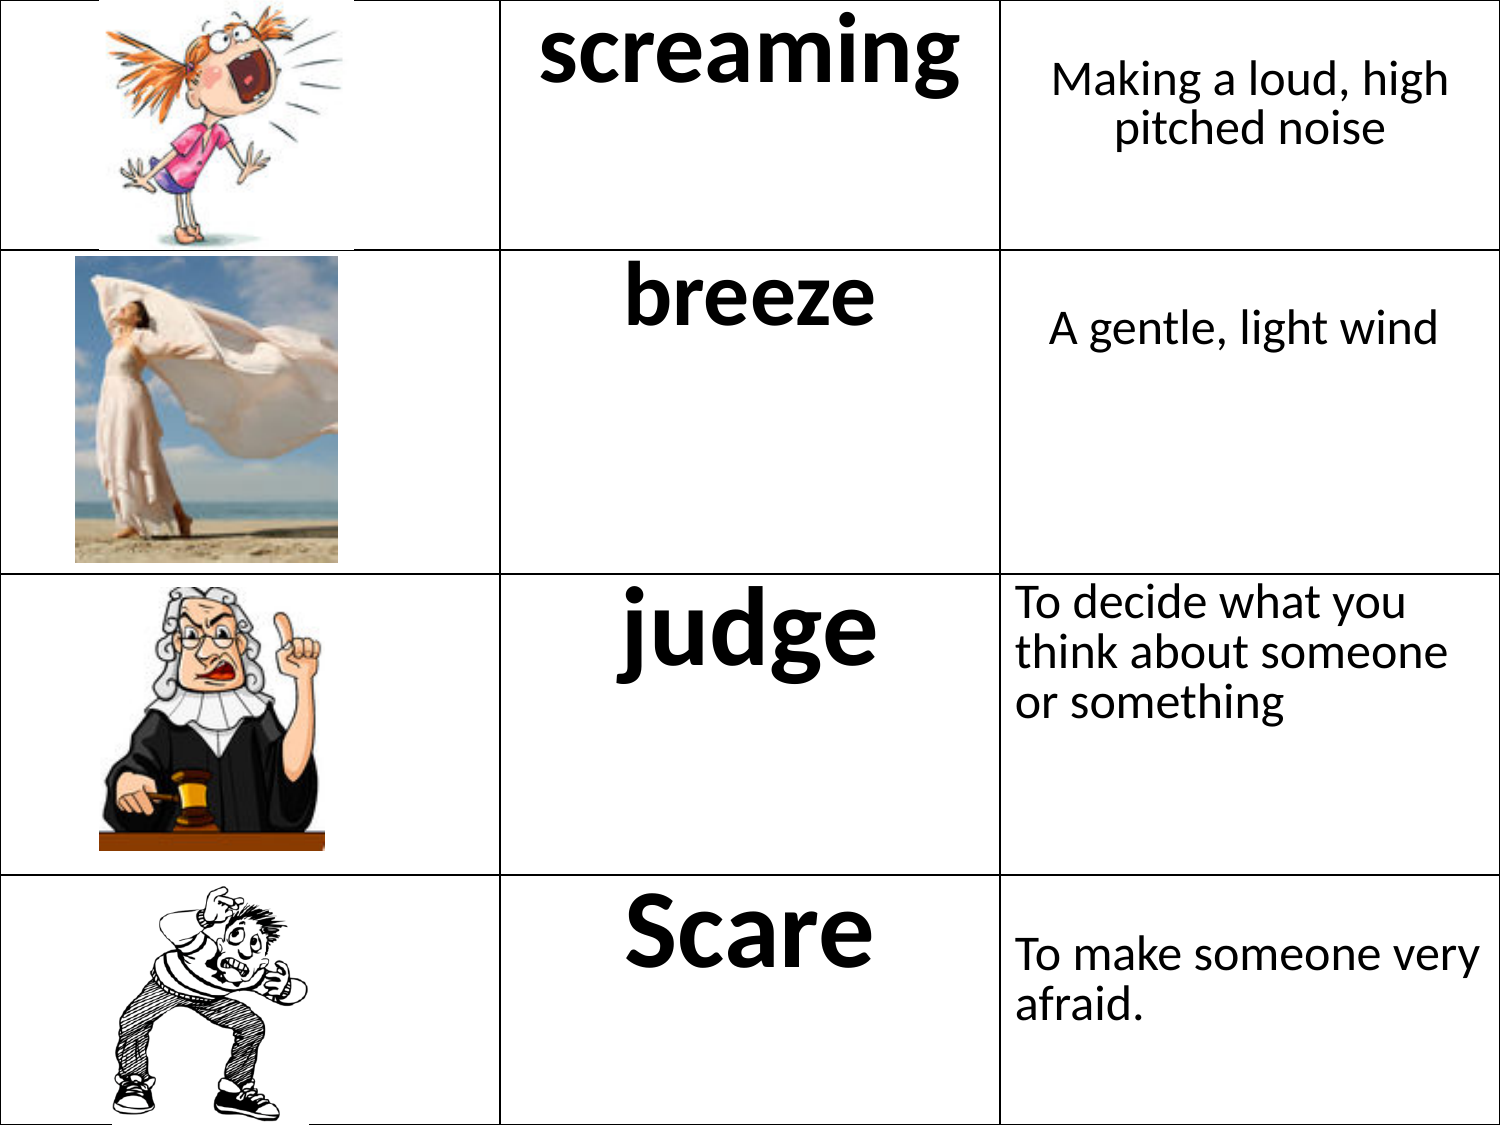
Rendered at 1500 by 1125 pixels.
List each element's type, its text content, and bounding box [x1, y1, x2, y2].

table_cell judge [501, 575, 999, 874]
table_cell To make someone very afraid. [1001, 876, 1499, 1124]
picture [99, 587, 326, 851]
table_cell breeze [501, 251, 999, 573]
table_header screaming [501, 1, 999, 249]
picture [112, 881, 310, 1125]
table_header [1, 1, 96, 249]
table_cell Scare [501, 876, 999, 1124]
table_header [355, 1, 499, 249]
picture [74, 256, 338, 563]
picture [99, 0, 354, 251]
table_cell [1, 251, 499, 573]
table_cell A gentle, light wind [1001, 251, 1499, 573]
table_cell [1, 575, 499, 874]
table_header Making a loud, high pitched noise [1001, 1, 1499, 249]
table_cell To decide what you think about someone or something [1001, 575, 1499, 874]
table_cell [1, 876, 499, 1124]
